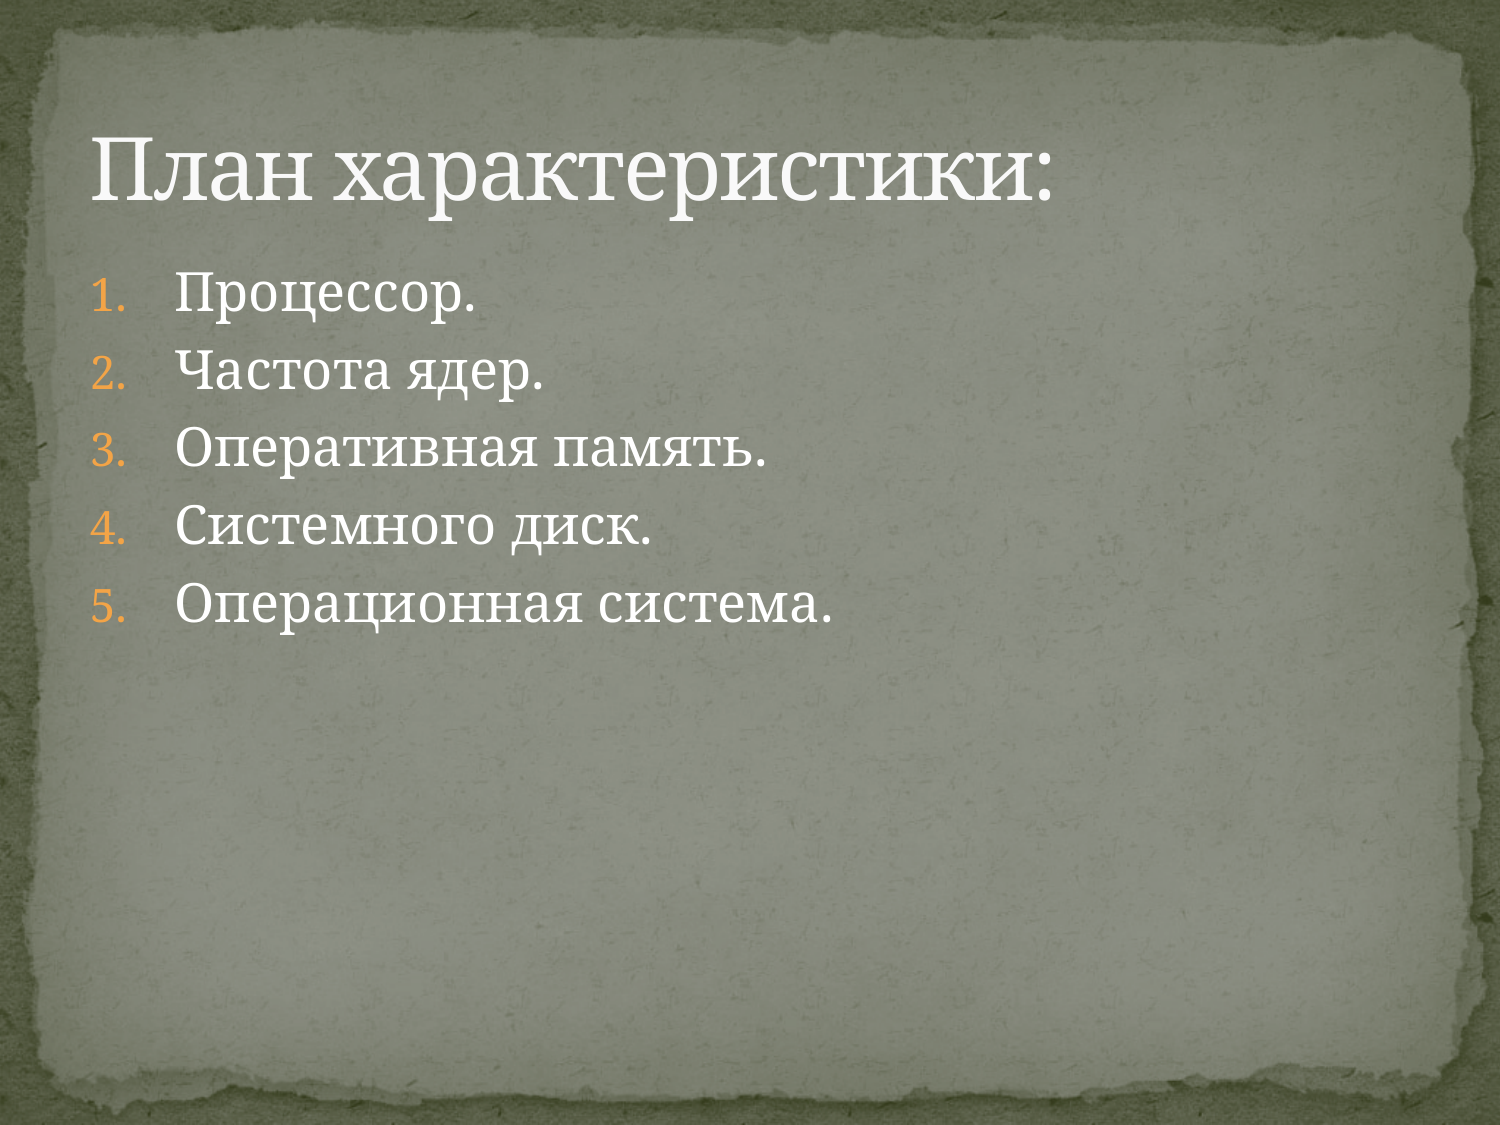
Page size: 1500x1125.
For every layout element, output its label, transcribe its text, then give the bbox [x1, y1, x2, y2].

list Процессор. Частота ядер. Оперативная память. Системного диск. Операционная система. [75, 249, 1425, 1000]
title План характеристики: [74, 24, 1425, 225]
